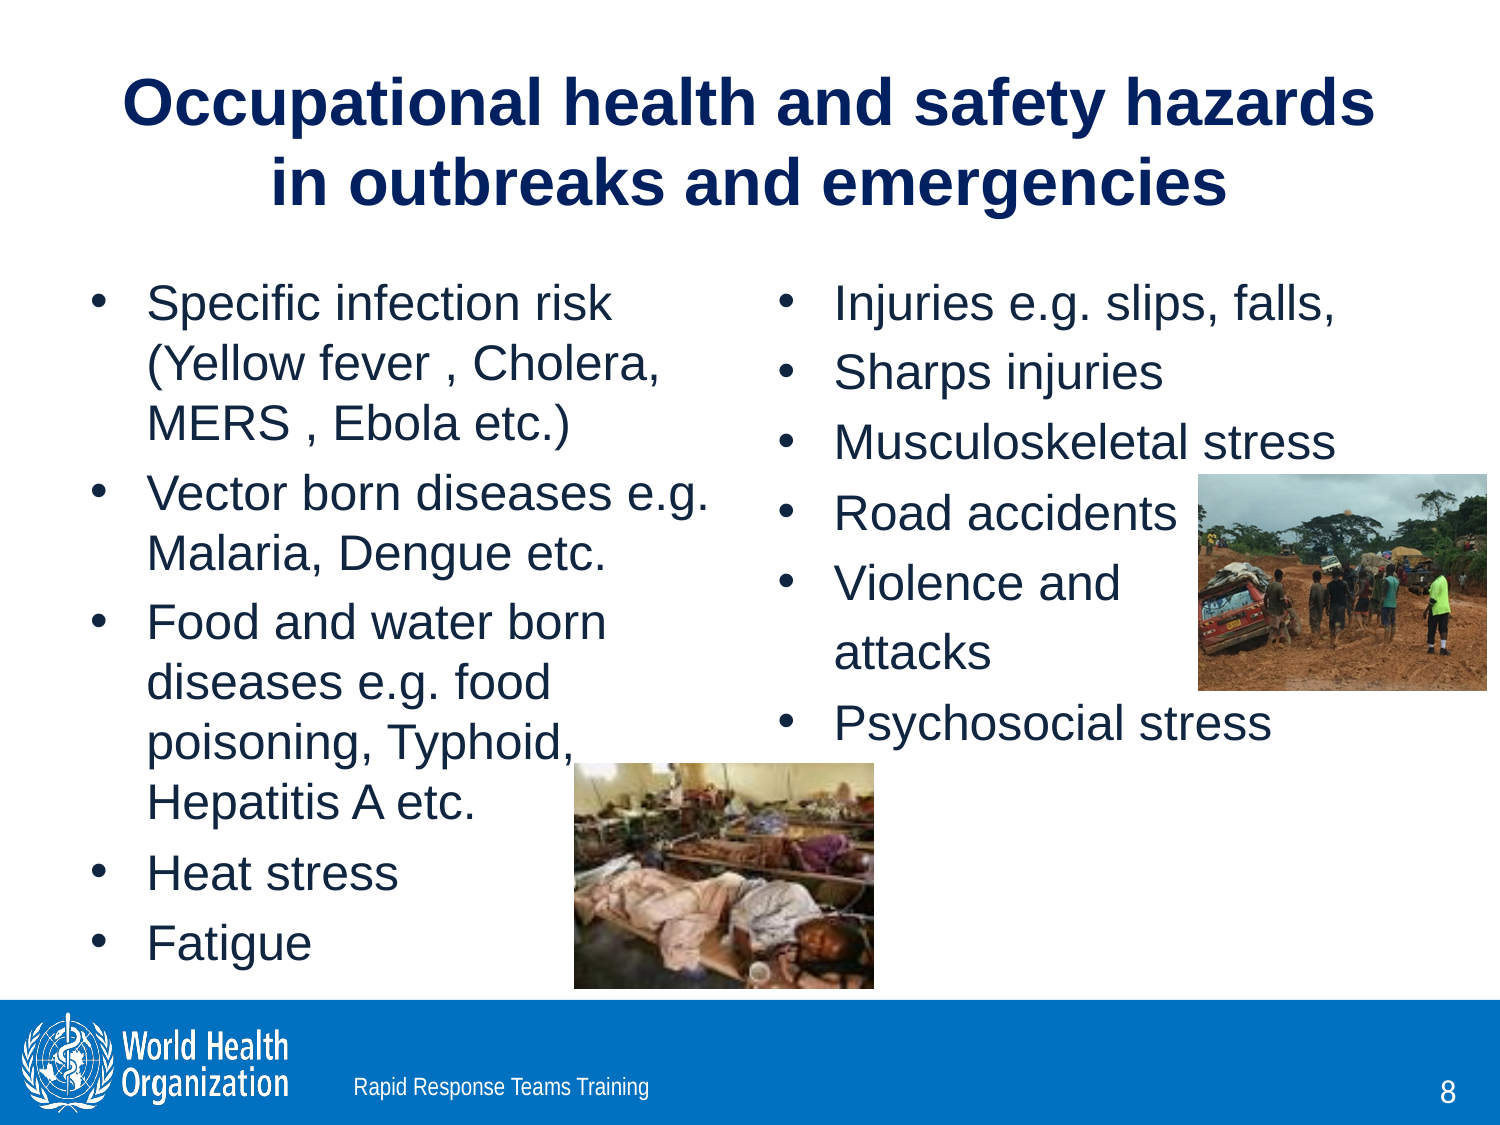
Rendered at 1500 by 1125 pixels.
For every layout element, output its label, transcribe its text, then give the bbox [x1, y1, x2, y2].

picture [21, 1012, 288, 1113]
list Specific infection risk (Yellow fever , Cholera, MERS , Ebola etc.) Vector born diseases e.g. Malaria, Dengue etc. Food and water born diseases e.g. food poisoning, Typhoid, Hepatitis A etc. Heat stress Fatigue [75, 262, 738, 1005]
list Injuries e.g. slips, falls, Sharps injuries Musculoskeletal stress Road accidents Violence and attacks Psychosocial stress [762, 262, 1425, 1005]
title Occupational health and safety hazards in outbreaks and emergencies [75, 45, 1425, 233]
picture [574, 762, 875, 989]
picture [1198, 474, 1487, 691]
